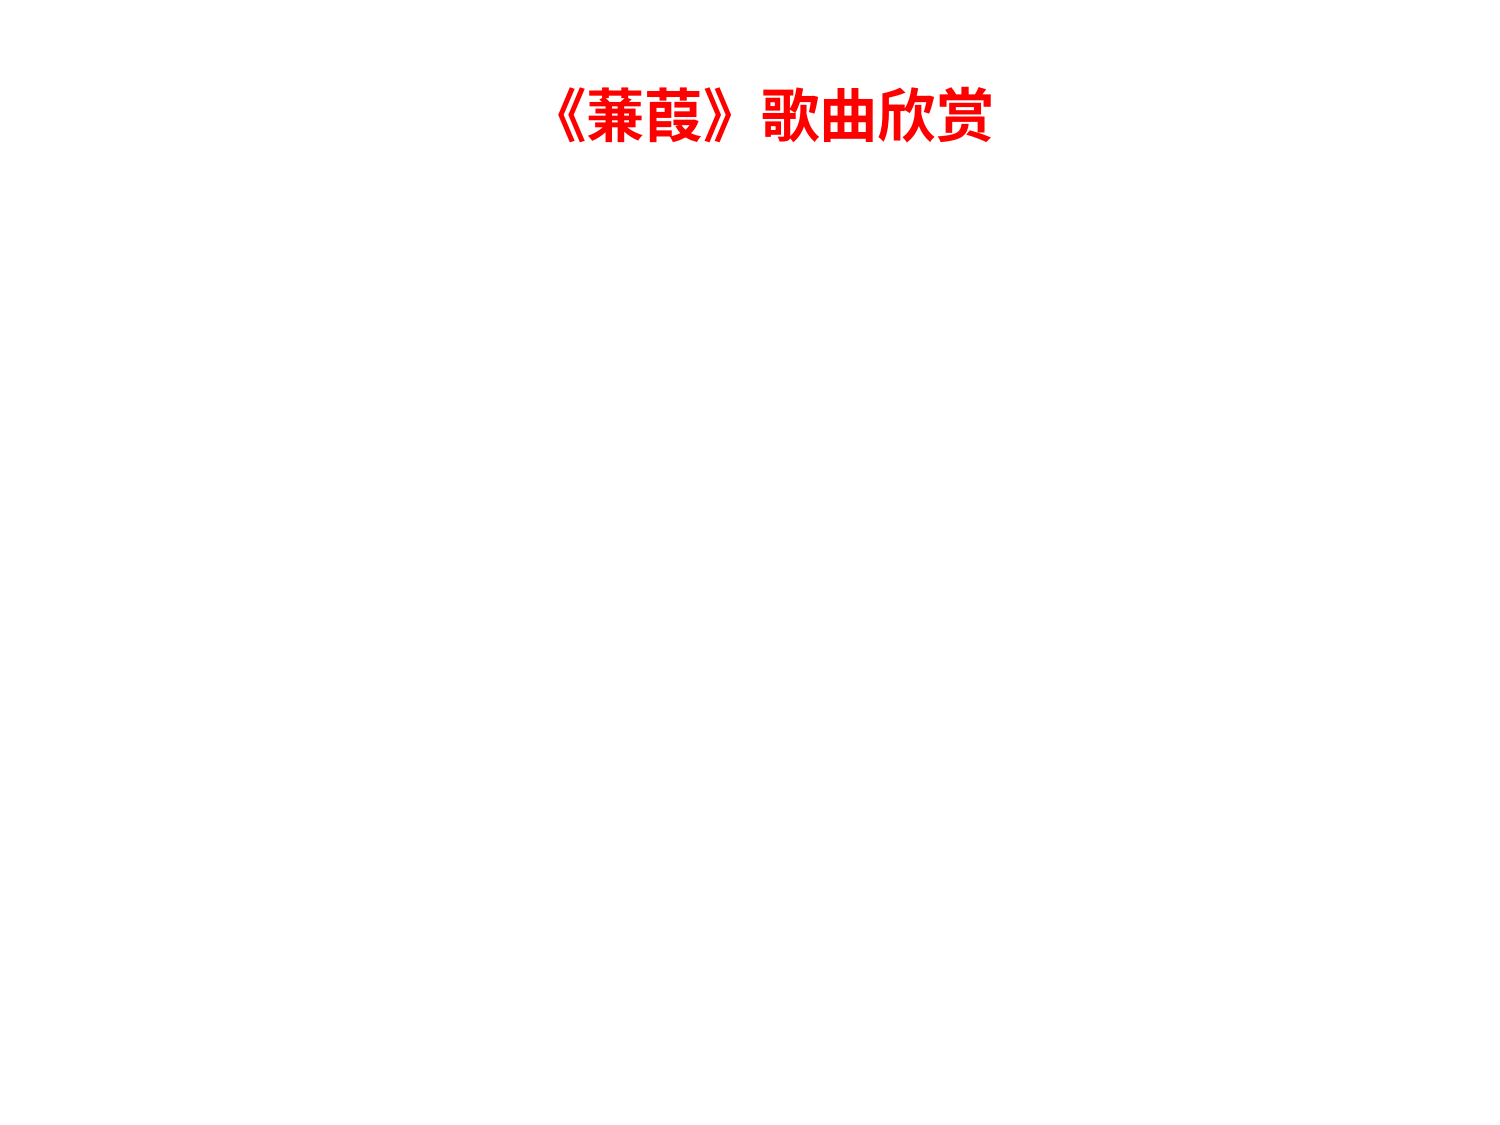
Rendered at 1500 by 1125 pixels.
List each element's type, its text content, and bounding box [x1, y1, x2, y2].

title 《蒹葭》歌曲欣赏 [123, 0, 1400, 235]
